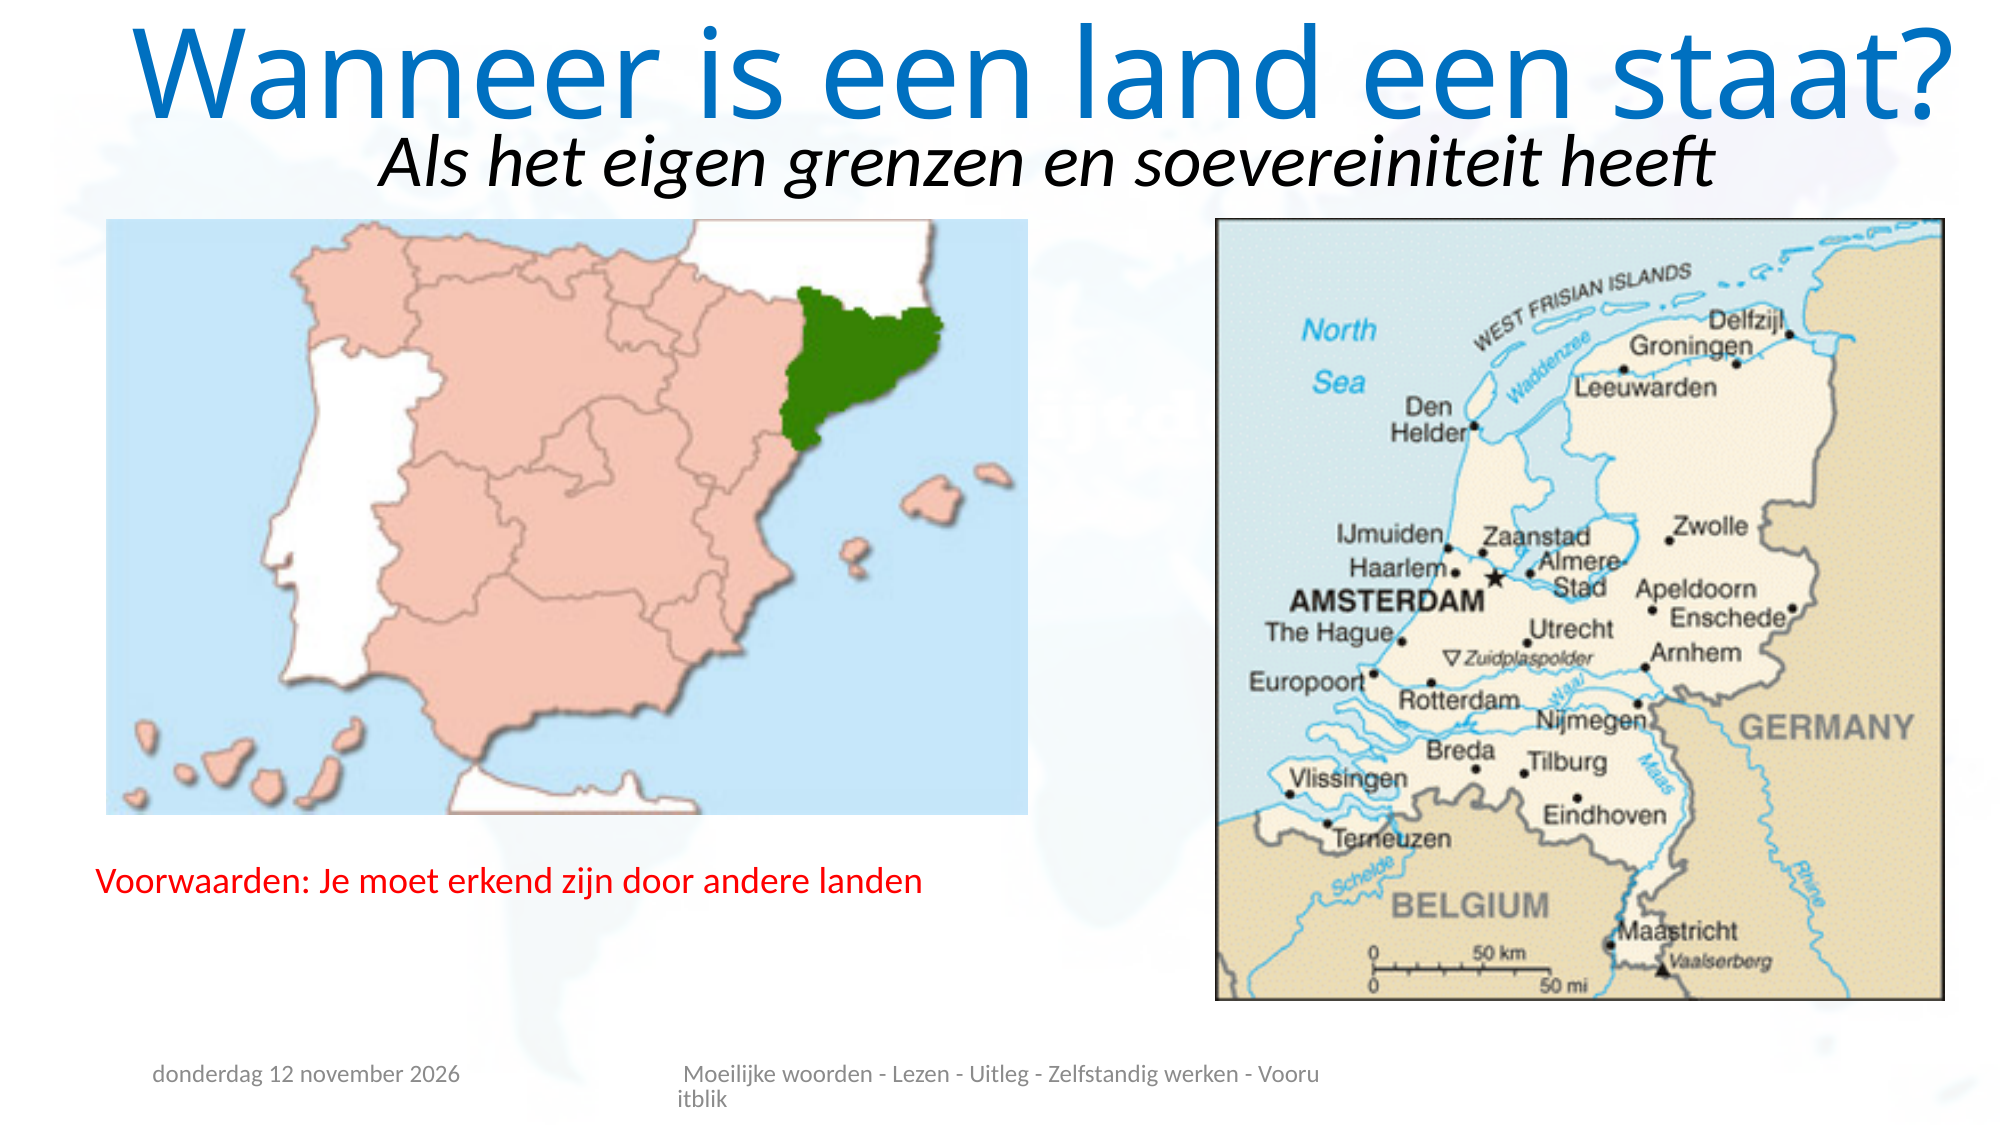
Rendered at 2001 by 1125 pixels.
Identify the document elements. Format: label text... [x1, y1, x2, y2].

picture [105, 219, 1028, 815]
title Wanneer is een land een staat? [79, 0, 2000, 153]
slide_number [137, 1042, 588, 1103]
footer Moeilijke woorden - Lezen - Uitleg - Zelfstandig werken - Vooruitblik [662, 1042, 1338, 1103]
text_box Voorwaarden: Je moet erkend zijn door andere landen [80, 849, 1102, 909]
text_box Als het eigen grenzen en soevereiniteit heeft [364, 104, 1945, 210]
picture [1215, 218, 1945, 1001]
